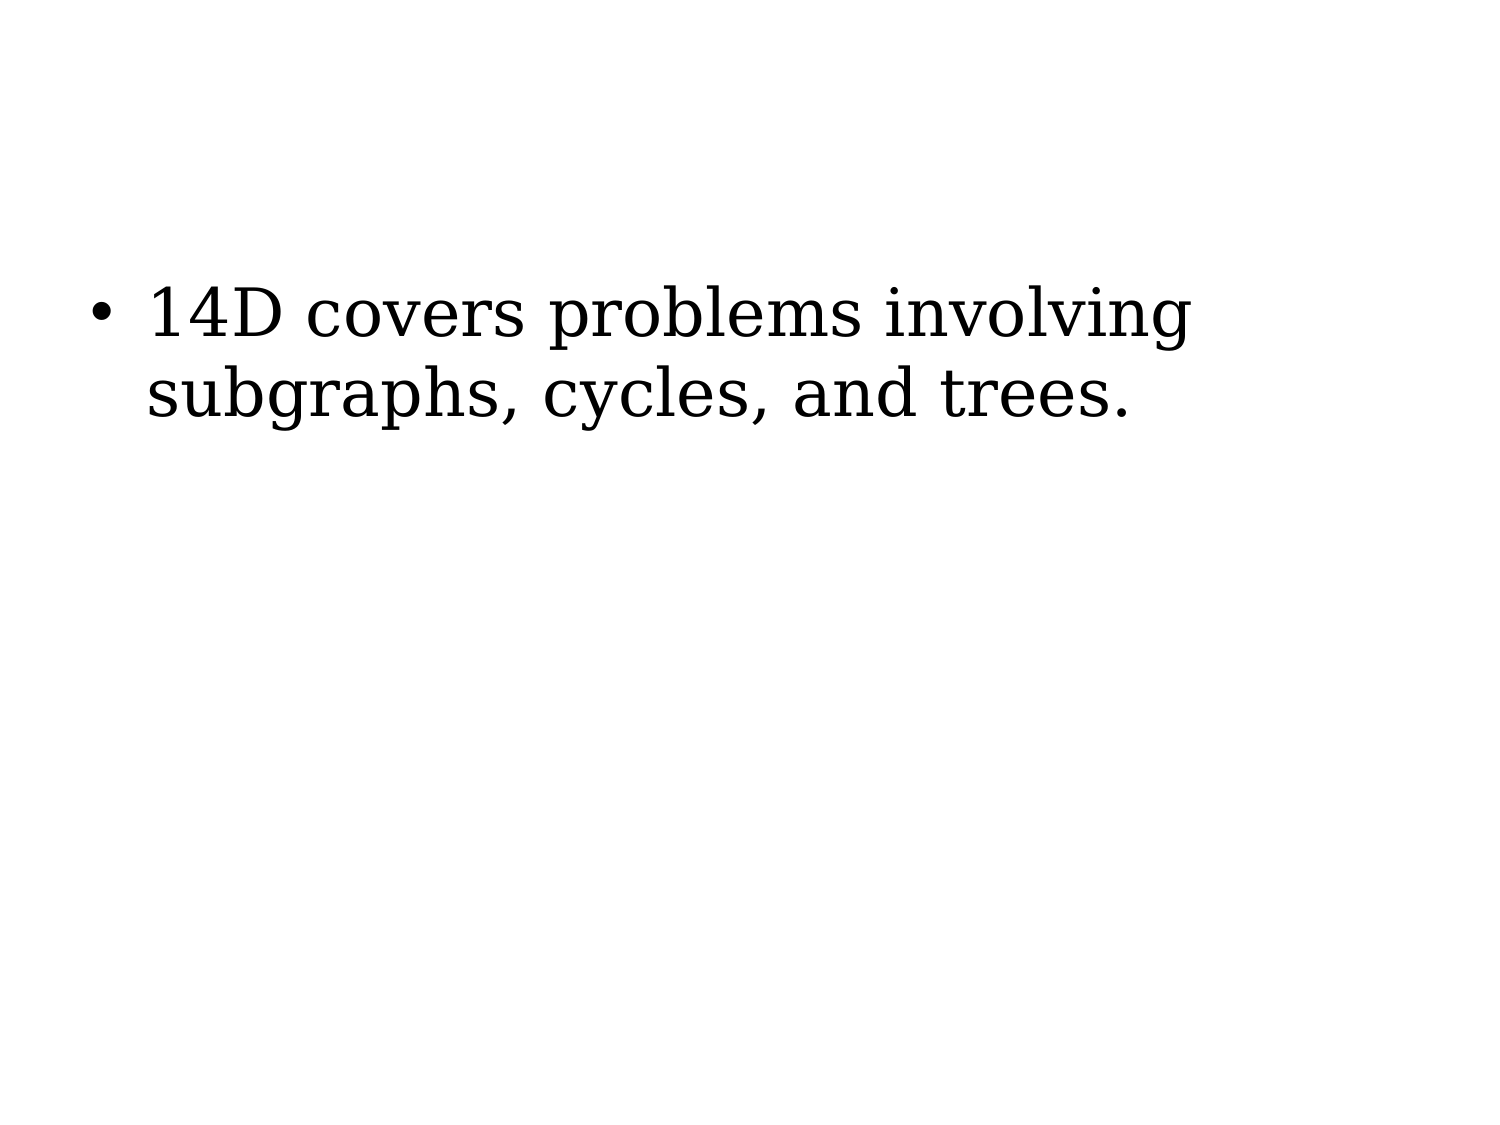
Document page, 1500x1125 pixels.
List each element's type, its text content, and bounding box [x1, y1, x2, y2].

list 14D covers problems involving subgraphs, cycles, and trees. [75, 262, 1425, 1005]
